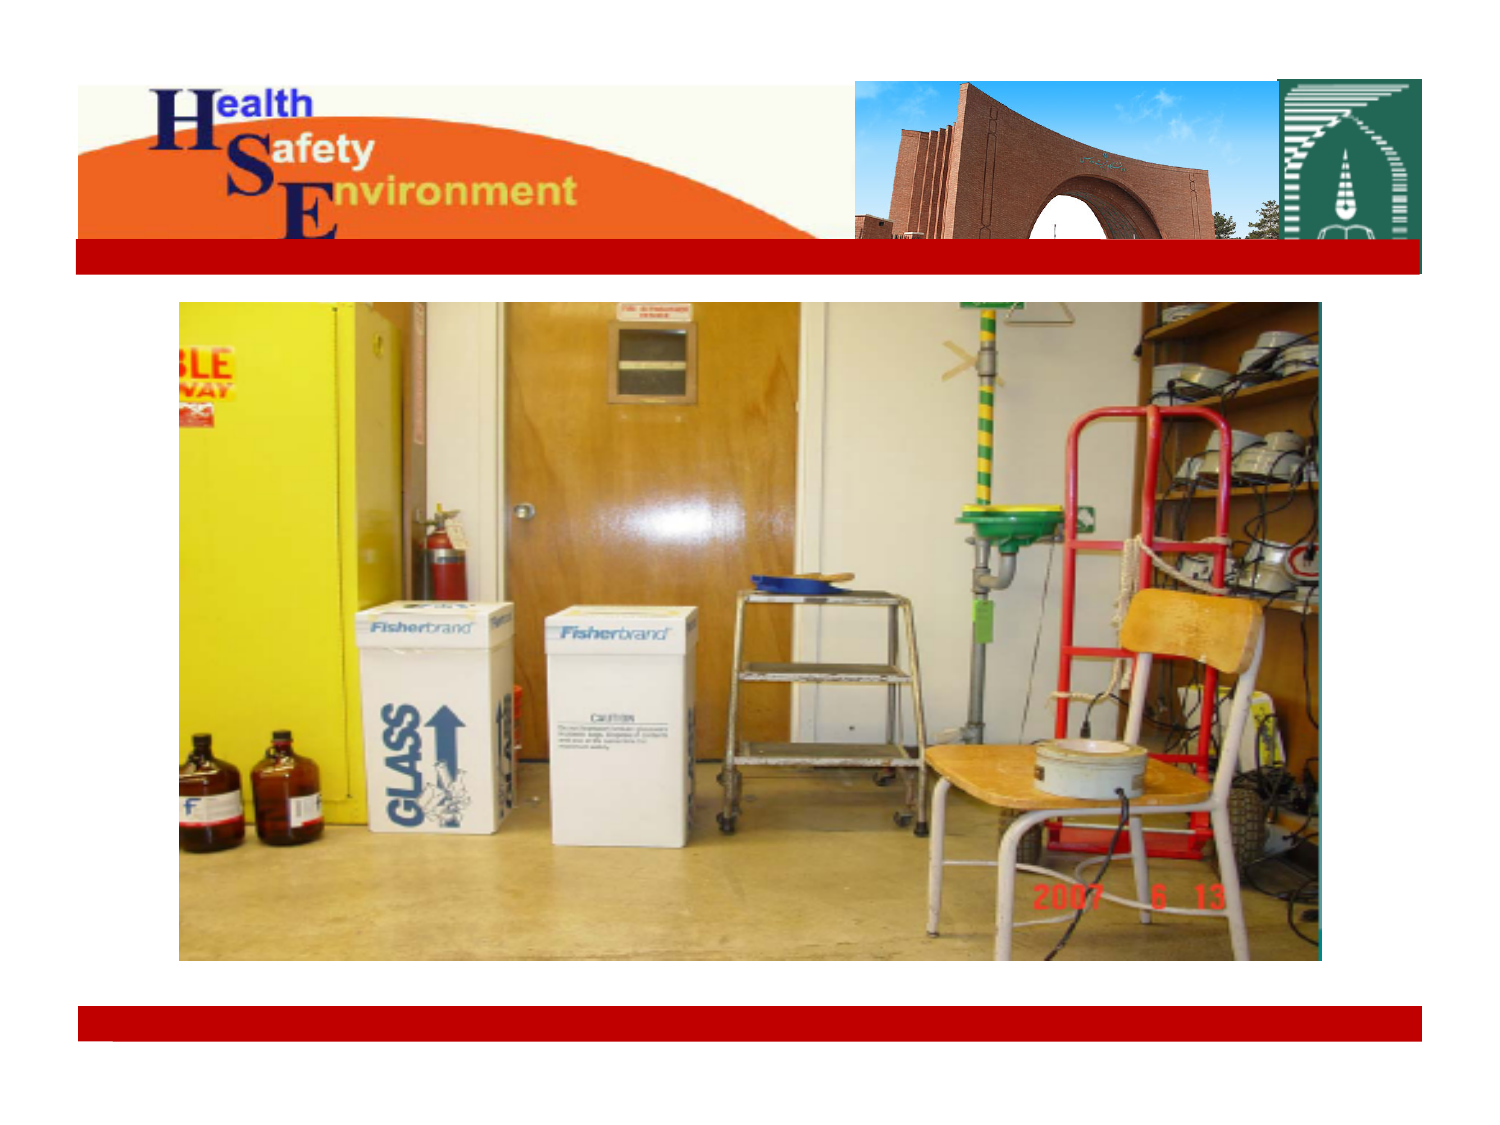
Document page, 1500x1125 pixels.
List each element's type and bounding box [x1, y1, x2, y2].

picture [78, 79, 1422, 274]
picture [179, 302, 1322, 962]
